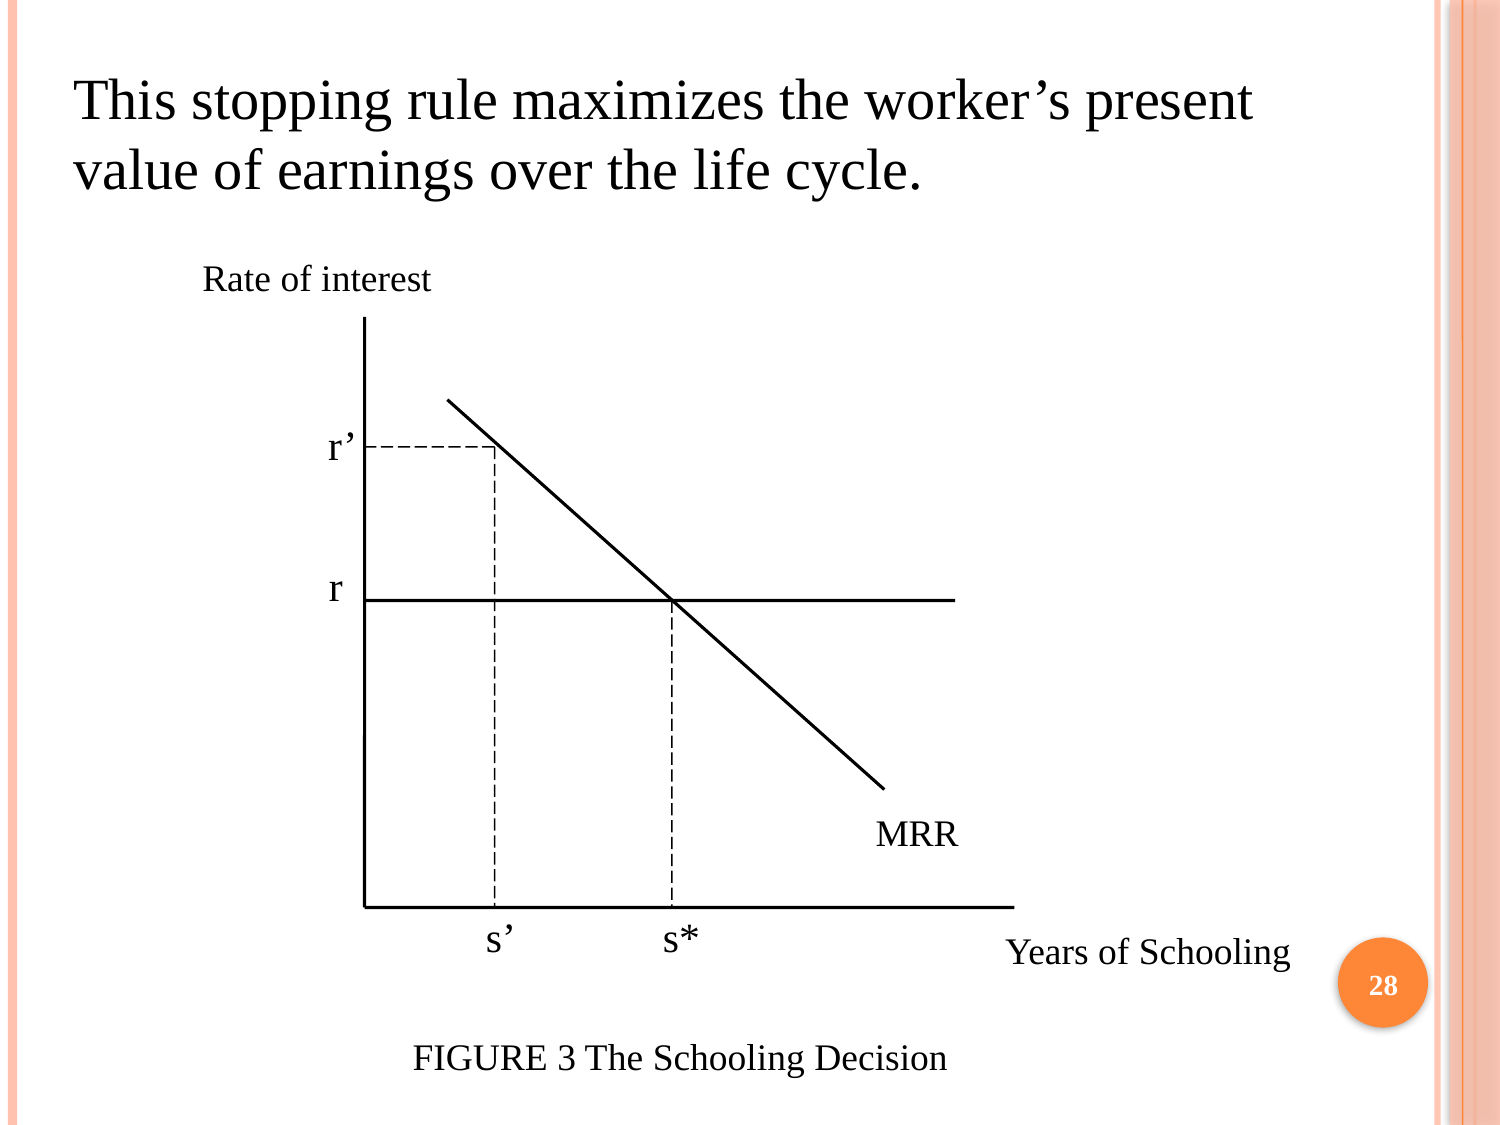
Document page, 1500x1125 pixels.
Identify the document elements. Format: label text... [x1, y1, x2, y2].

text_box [186, 245, 1318, 1087]
slide_number 28 [1333, 940, 1434, 1026]
text_box This stopping rule maximizes the worker’s present value of earnings over the life cycle. [58, 53, 1407, 209]
